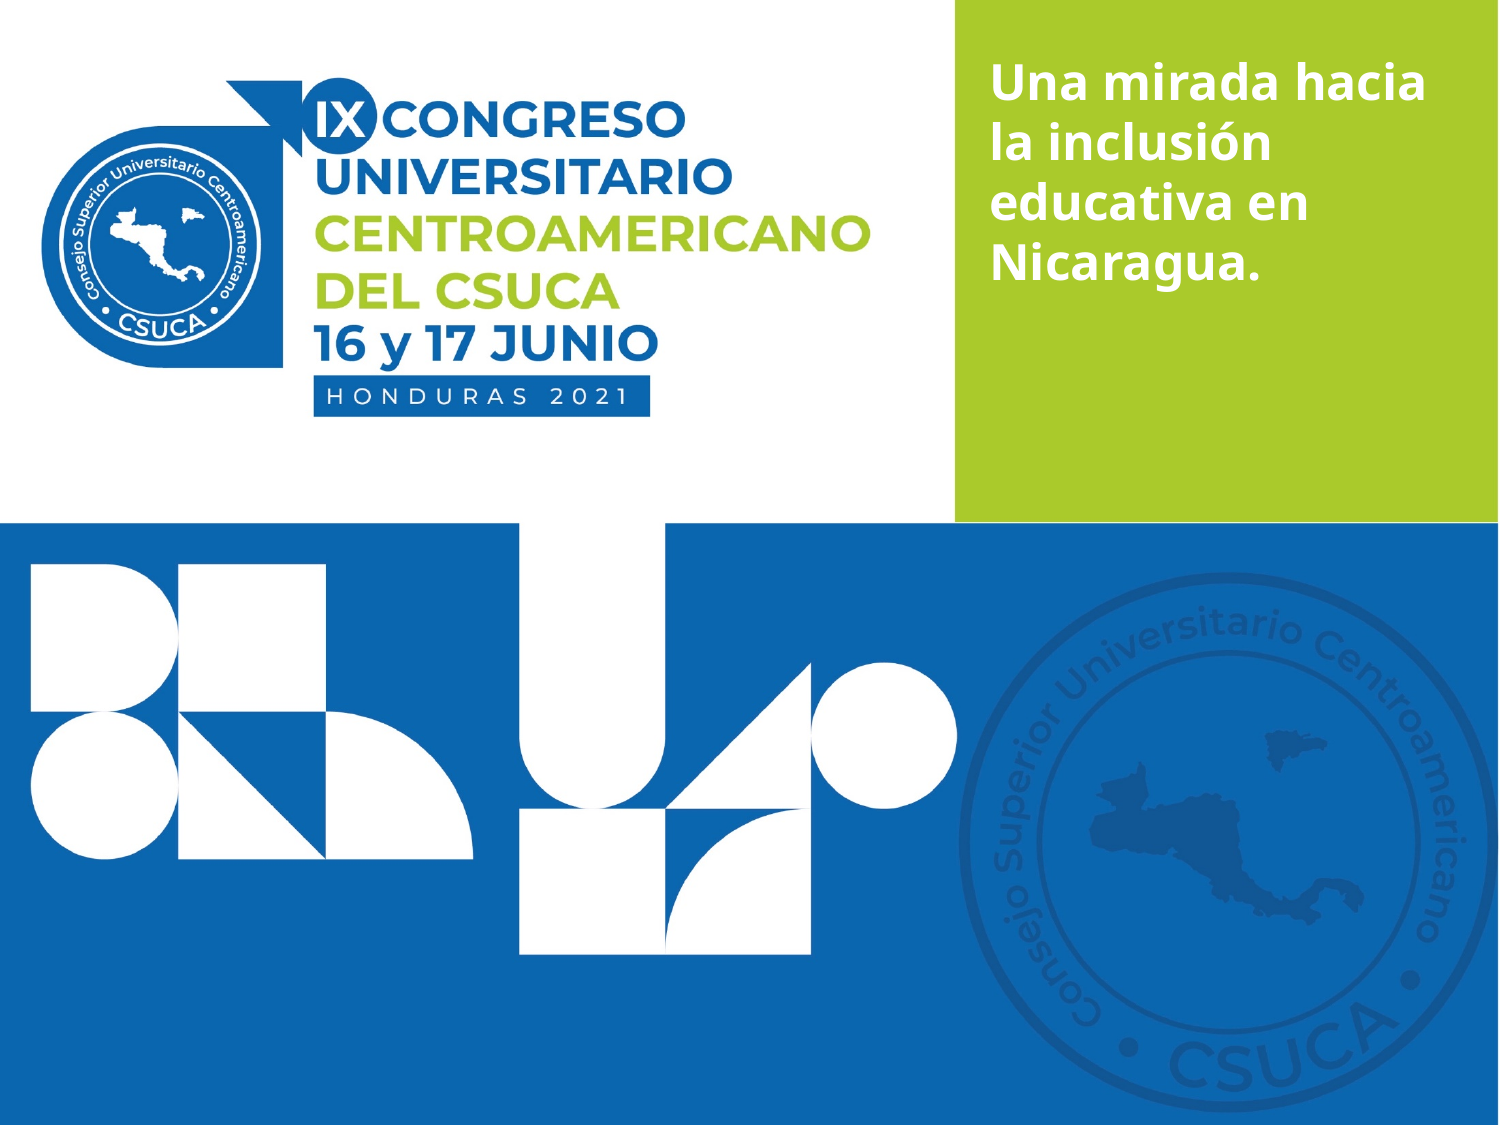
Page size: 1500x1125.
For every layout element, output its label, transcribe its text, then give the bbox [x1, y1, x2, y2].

title Una mirada hacia la inclusión educativa en Nicaragua. [974, 42, 1483, 516]
picture [0, 0, 1500, 1125]
